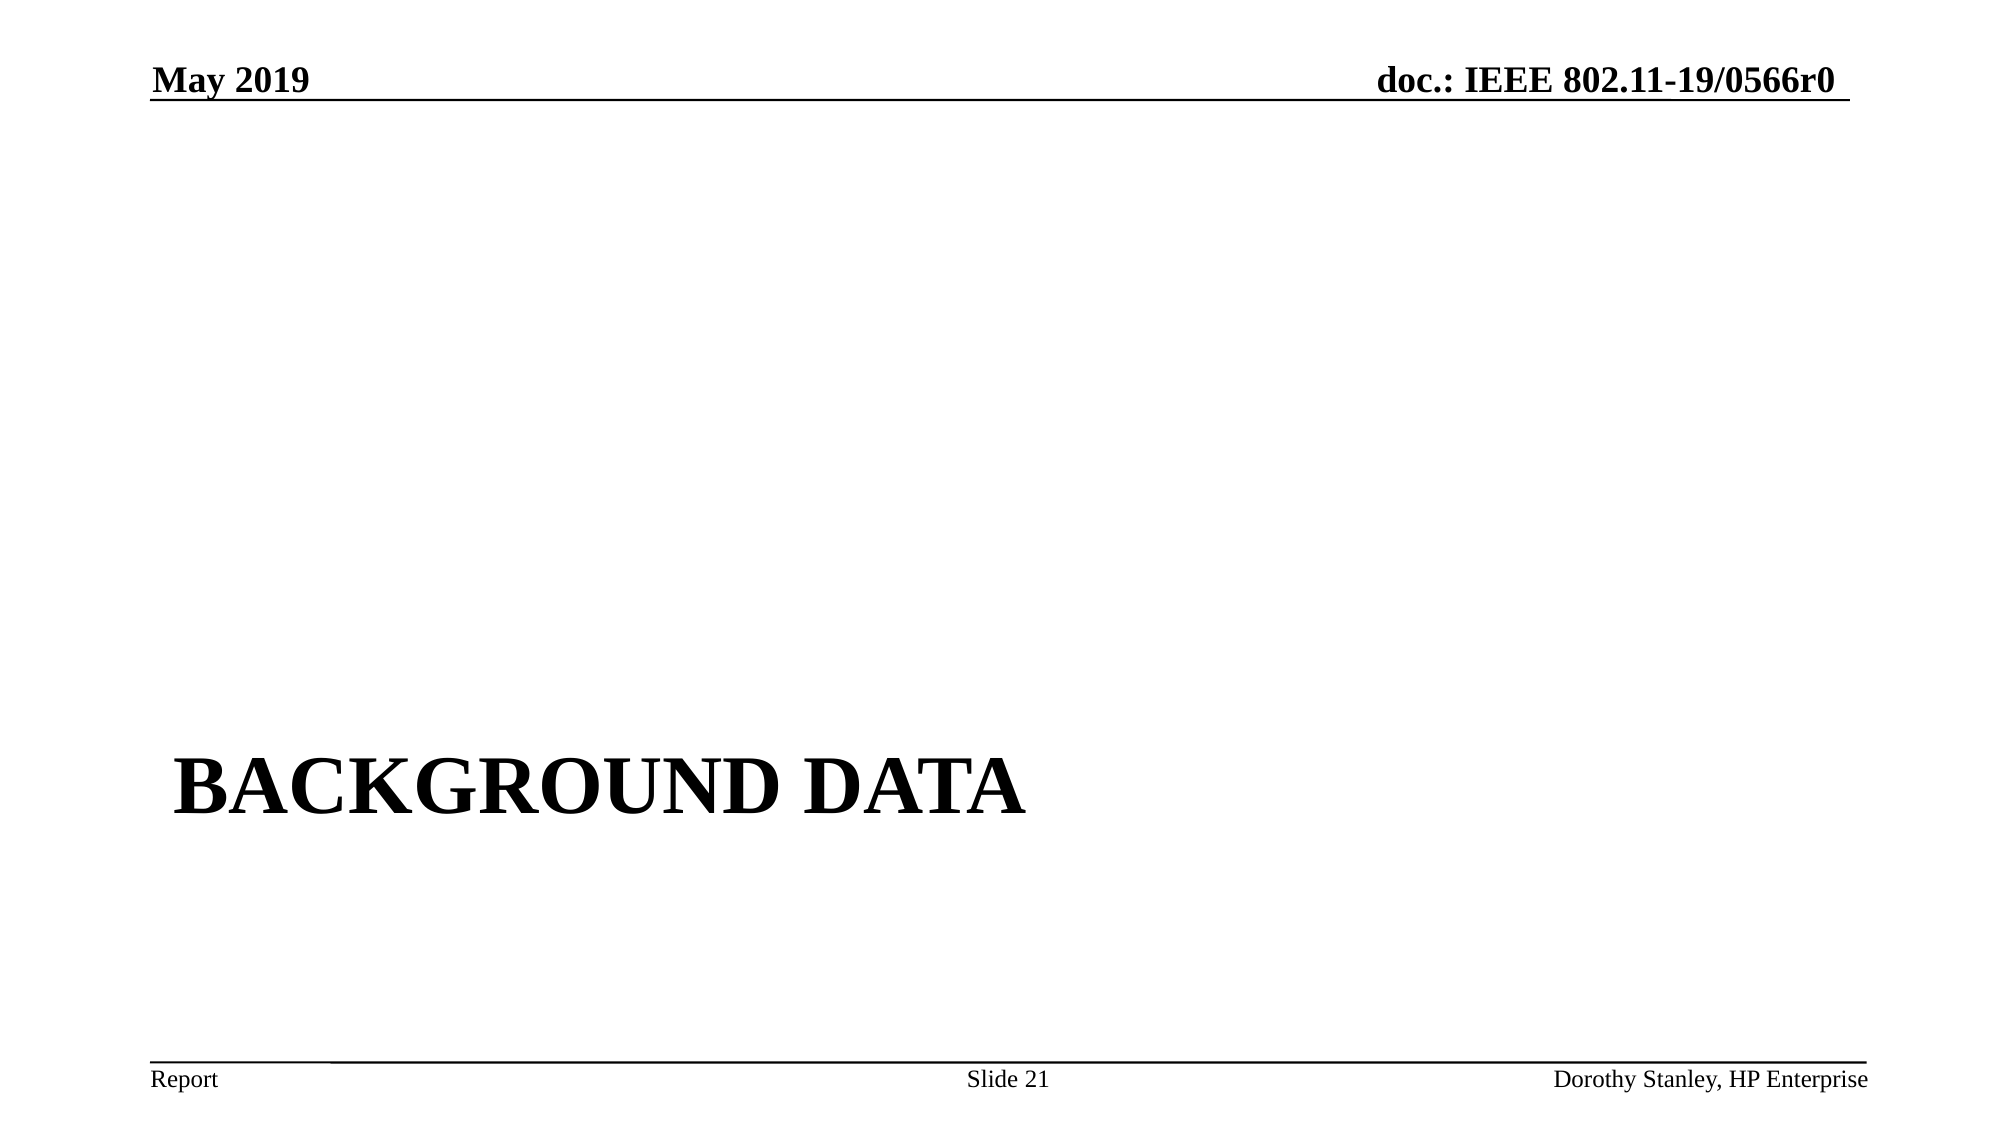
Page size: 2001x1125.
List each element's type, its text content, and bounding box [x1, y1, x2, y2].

title background data [157, 722, 1858, 947]
footer Dorothy Stanley, HP Enterprise [1512, 1061, 1869, 1093]
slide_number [152, 54, 406, 101]
slide_number Slide 21 [964, 1061, 1053, 1093]
